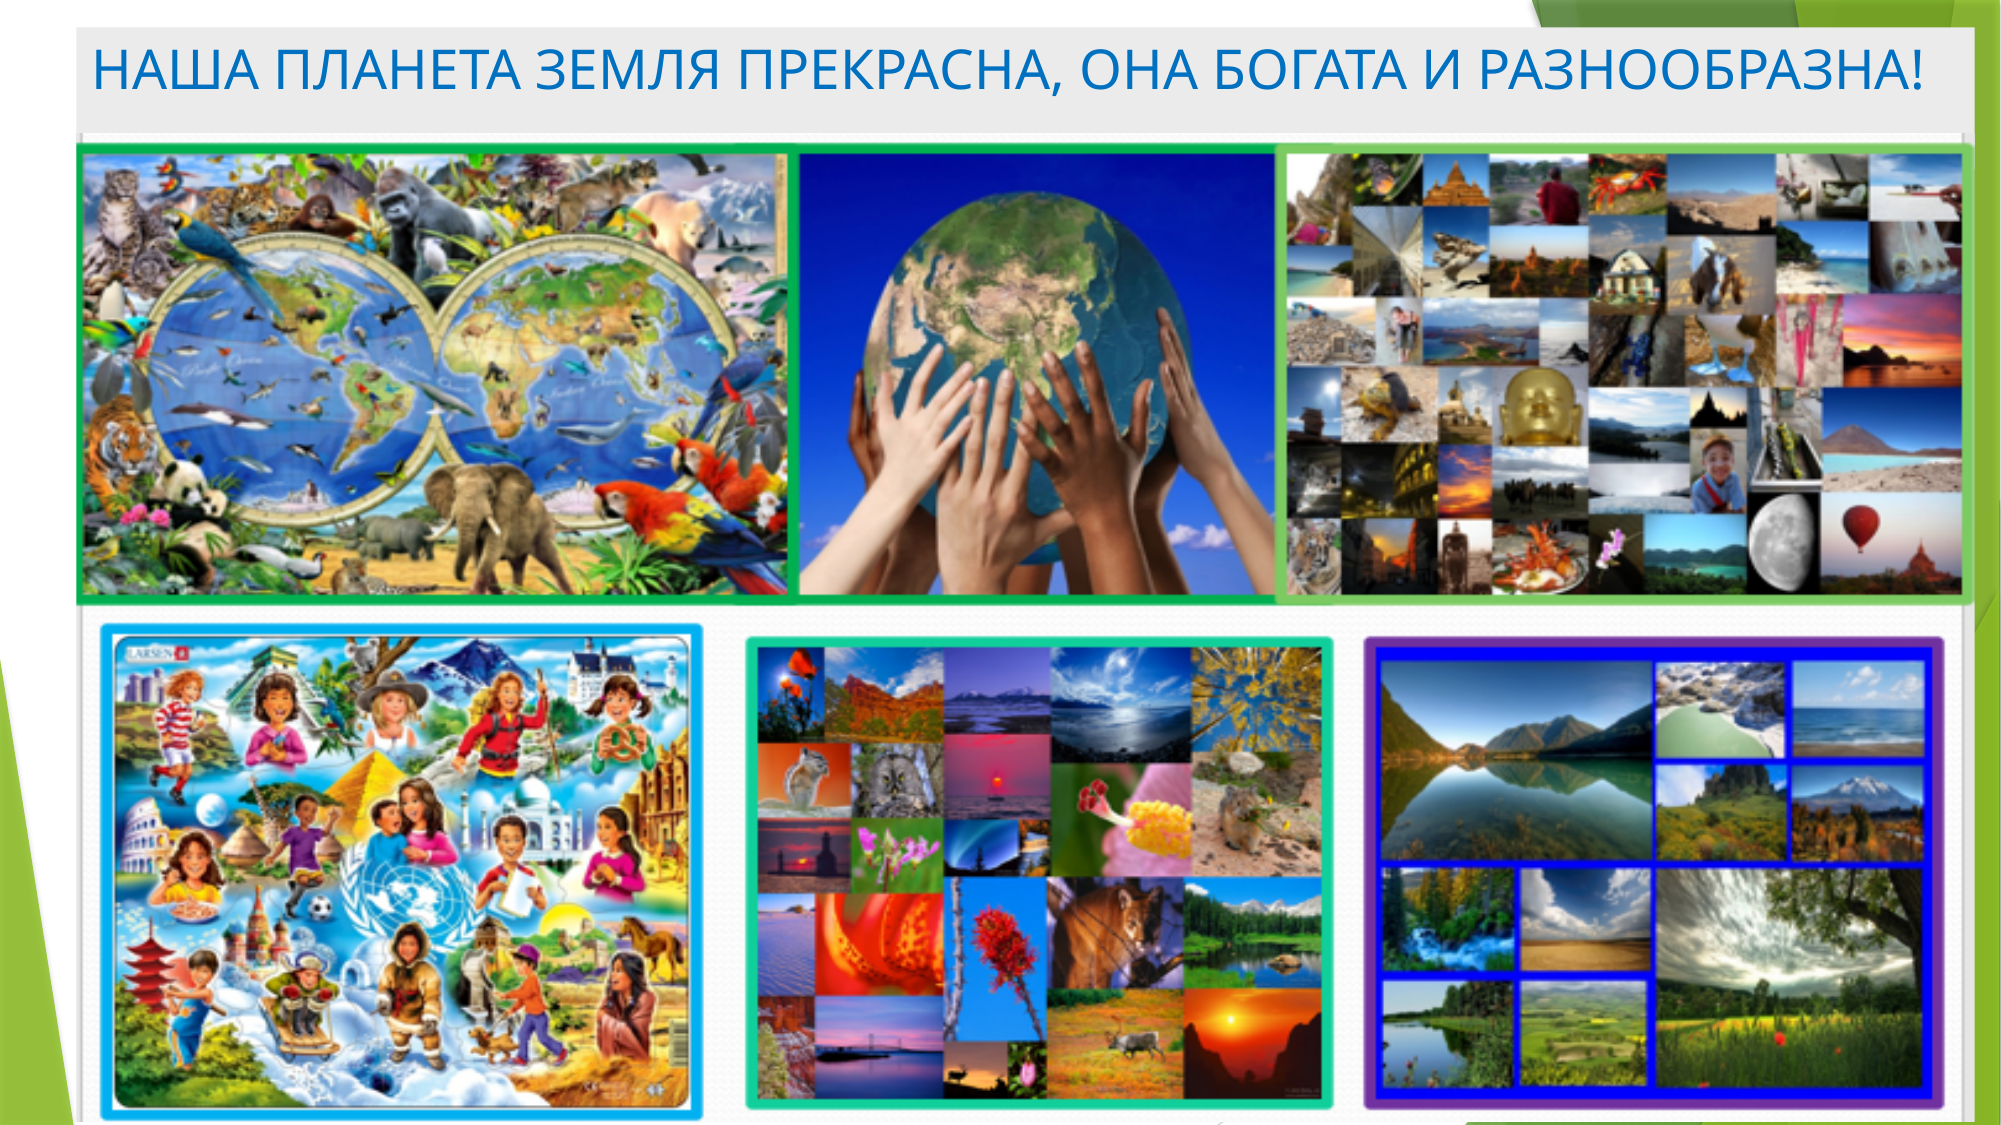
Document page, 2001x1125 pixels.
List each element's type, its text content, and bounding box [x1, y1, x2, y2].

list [75, 132, 1976, 1123]
title НАША ПЛАНЕТА ЗЕМЛЯ ПРЕКРАСНА, ОНА БОГАТА И РАЗНООБРАЗНА! [76, 27, 1975, 132]
